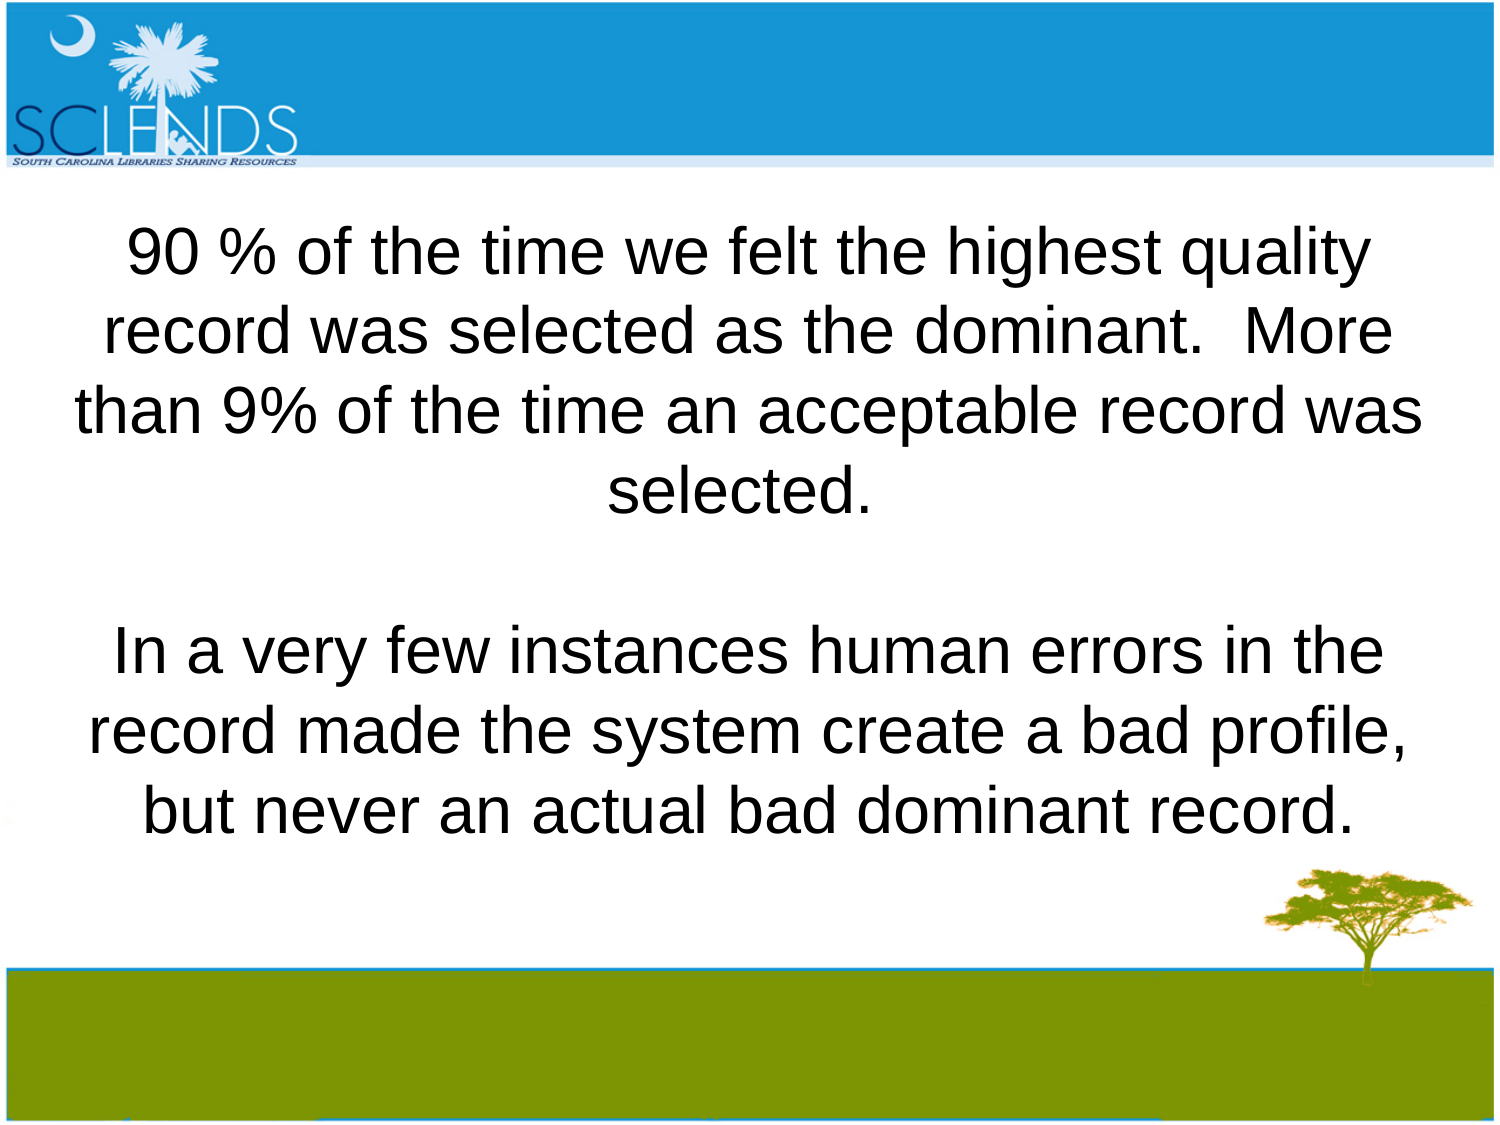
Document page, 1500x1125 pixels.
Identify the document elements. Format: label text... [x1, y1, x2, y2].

subtitle 90 % of the time we felt the highest quality record was selected as the dominant. More than 9% of the time an acceptable record was selected. In a very few instances human errors in the record made the system create a bad profile, but never an actual bad dominant record. [37, 200, 1463, 838]
picture [0, 0, 1500, 1125]
